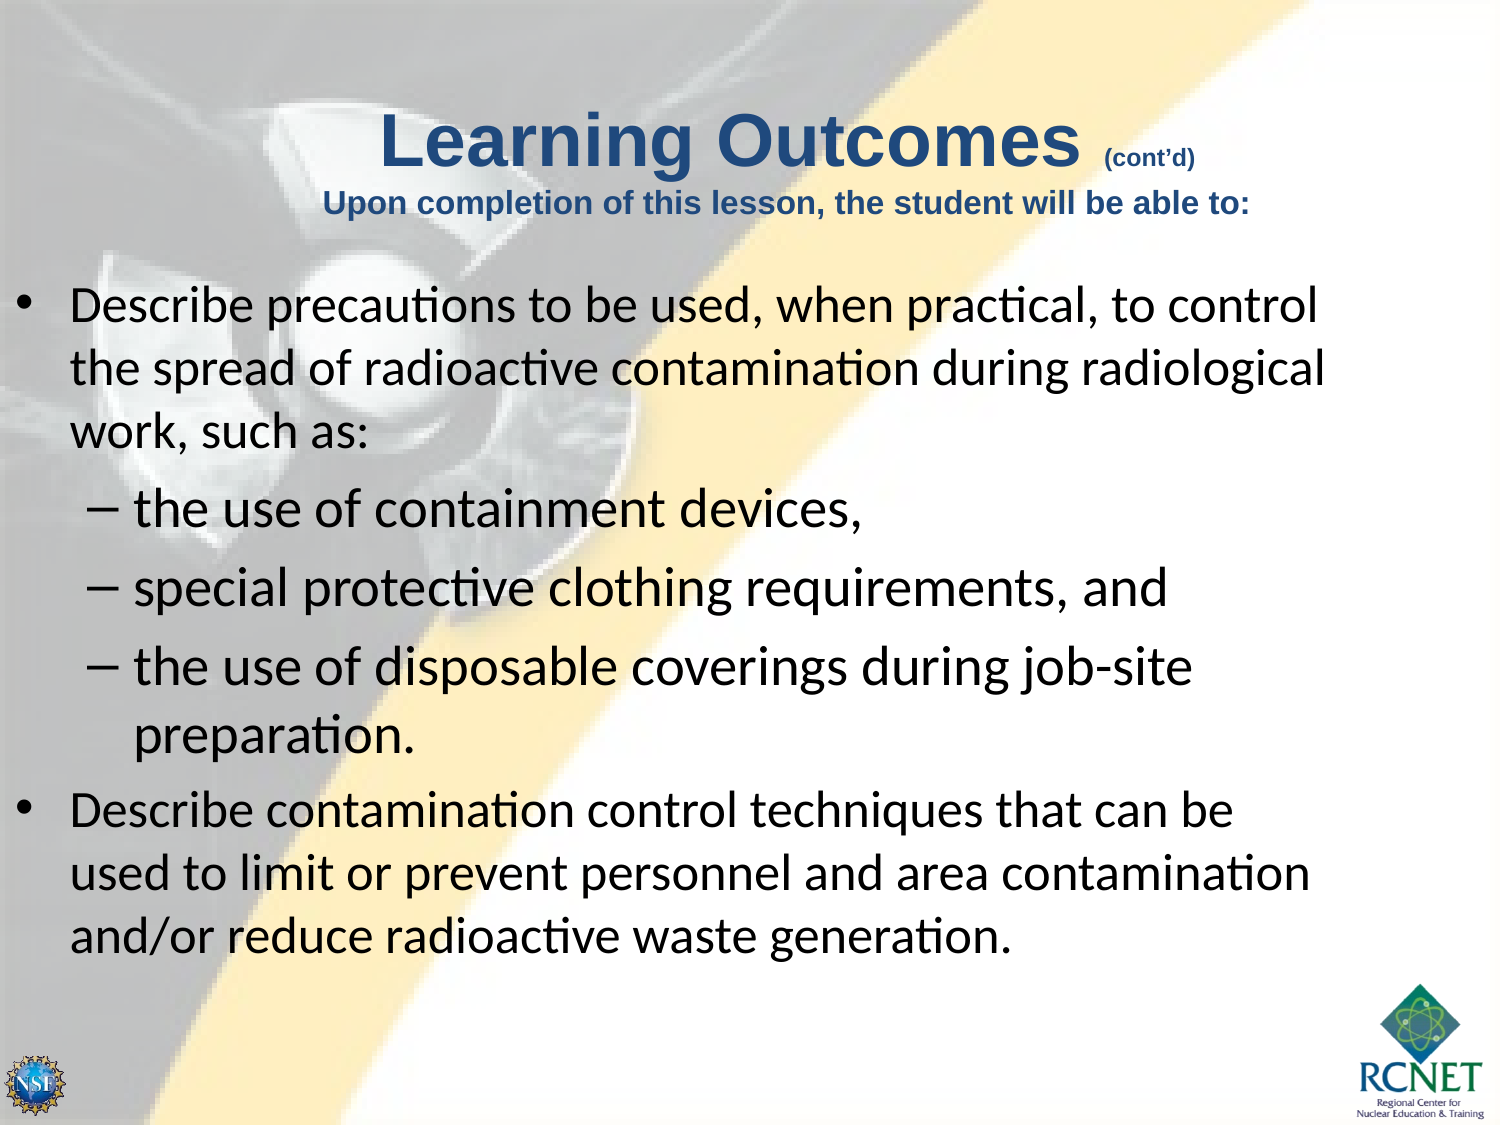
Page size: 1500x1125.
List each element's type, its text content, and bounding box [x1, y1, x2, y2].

picture [0, 1056, 75, 1116]
list Describe precautions to be used, when practical, to control the spread of radioactive contamination during radiological work, such as: the use of containment devices, special protective clothing requirements, and the use of disposable coverings during job-site preparation. Describe contamination control techniques that can be used to limit or prevent personnel and area contamination and/or reduce radioactive waste generation. [0, 262, 1350, 1025]
picture [1332, 977, 1500, 1125]
text_box Learning Outcomes (cont’d) Upon completion of this lesson, the student will be able to: [200, 62, 1375, 250]
